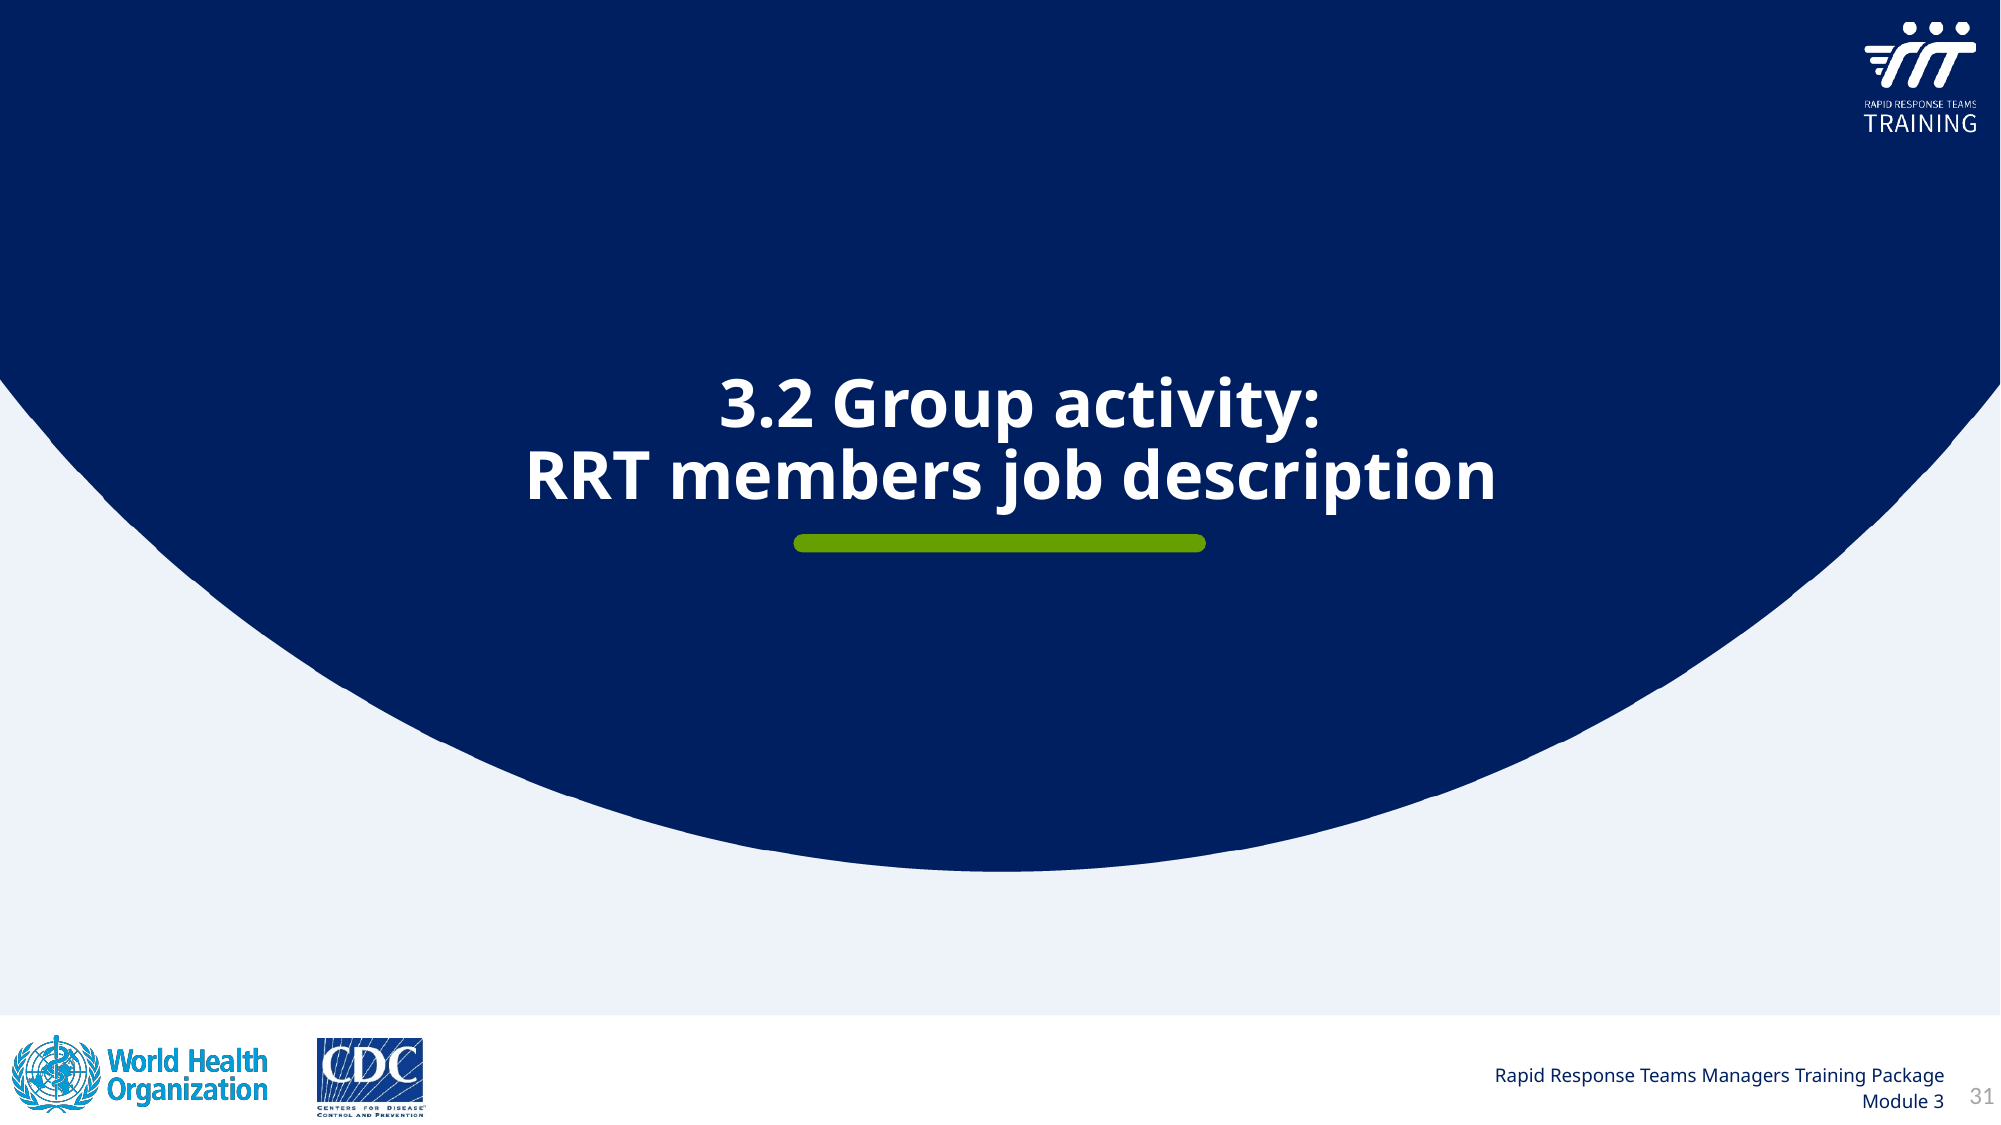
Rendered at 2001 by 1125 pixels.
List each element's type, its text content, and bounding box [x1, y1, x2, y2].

picture [24, 1054, 36, 1087]
picture [30, 1083, 37, 1091]
picture [36, 1088, 78, 1105]
slide_number 31 [1934, 1072, 2000, 1125]
picture [12, 1035, 54, 1068]
picture [40, 1062, 47, 1070]
picture [59, 1035, 267, 1113]
list 3.2 Group activity: RRT members job description [97, 288, 1961, 596]
picture [50, 1108, 62, 1113]
picture [12, 1083, 48, 1113]
picture [22, 1062, 26, 1077]
picture [0, 0, 2001, 904]
picture [71, 1053, 90, 1091]
picture [34, 1054, 43, 1078]
picture [317, 1038, 426, 1117]
picture [46, 1056, 54, 1062]
